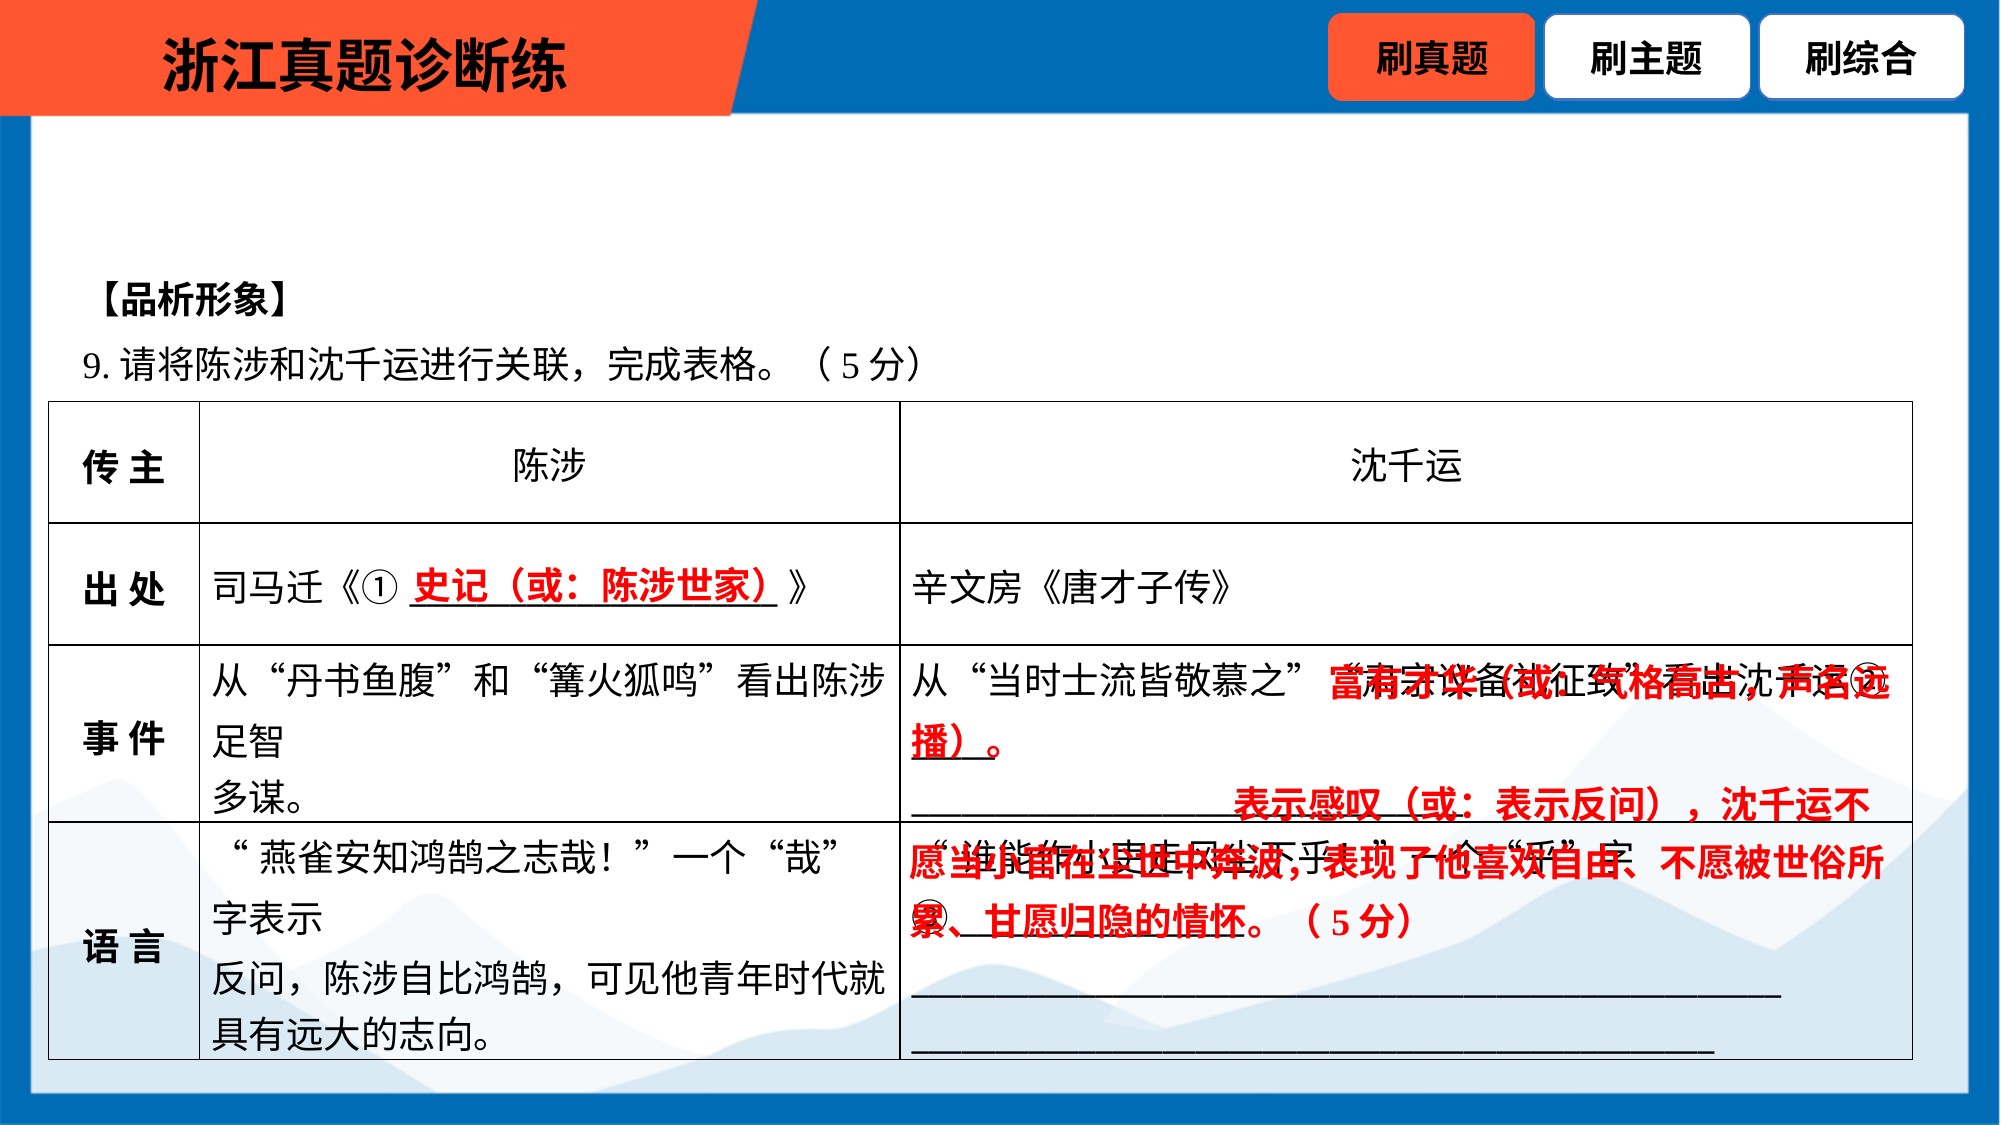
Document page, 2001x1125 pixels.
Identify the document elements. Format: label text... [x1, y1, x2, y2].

table_cell 辛文房《唐才子传》 [901, 524, 1912, 644]
picture [0, 0, 2000, 1125]
table_cell 事 件 [49, 646, 199, 821]
table_cell 从“丹书鱼腹”和“篝火狐鸣”看出陈涉足智 多谋。 [200, 646, 899, 821]
text_box 【品析形象】 9.请将陈涉和沈千运进行关联，完成表格。（5分） [82, 252, 1917, 380]
text_box 史记（或：陈涉世家） [399, 550, 803, 603]
table_cell 从“当时士流皆敬慕之”“肃宗议备礼征致”看出沈千运②_____ _________________________________ [901, 646, 1912, 821]
table_cell “谁能作小吏走风尘下乎！”一个“乎”字③_________________ ____________________________________________________ ________________________________________________ [901, 823, 1912, 1059]
table_cell 出 处 [49, 524, 199, 644]
table_header 传 主 [49, 402, 199, 522]
table_header 沈千运 [901, 402, 1912, 522]
text_box 富有才华（或：气格高古，声名远播）。 [911, 645, 1904, 758]
table_cell 语 言 [49, 823, 199, 1059]
table_cell “燕雀安知鸿鹄之志哉！”一个“哉”字表示 反问，陈涉自比鸿鹄，可见他青年时代就 具有远大的志向。 [200, 823, 899, 1059]
table_cell 司马迁《①______________________》 [200, 524, 899, 644]
table_header 陈涉 [200, 402, 899, 522]
text_box 表示感叹（或：表示反问），沈千运不愿当小官在尘世中奔波，表现了他喜欢自由、不愿被世俗所累、甘愿归隐的情怀。（5分） [909, 767, 1902, 938]
